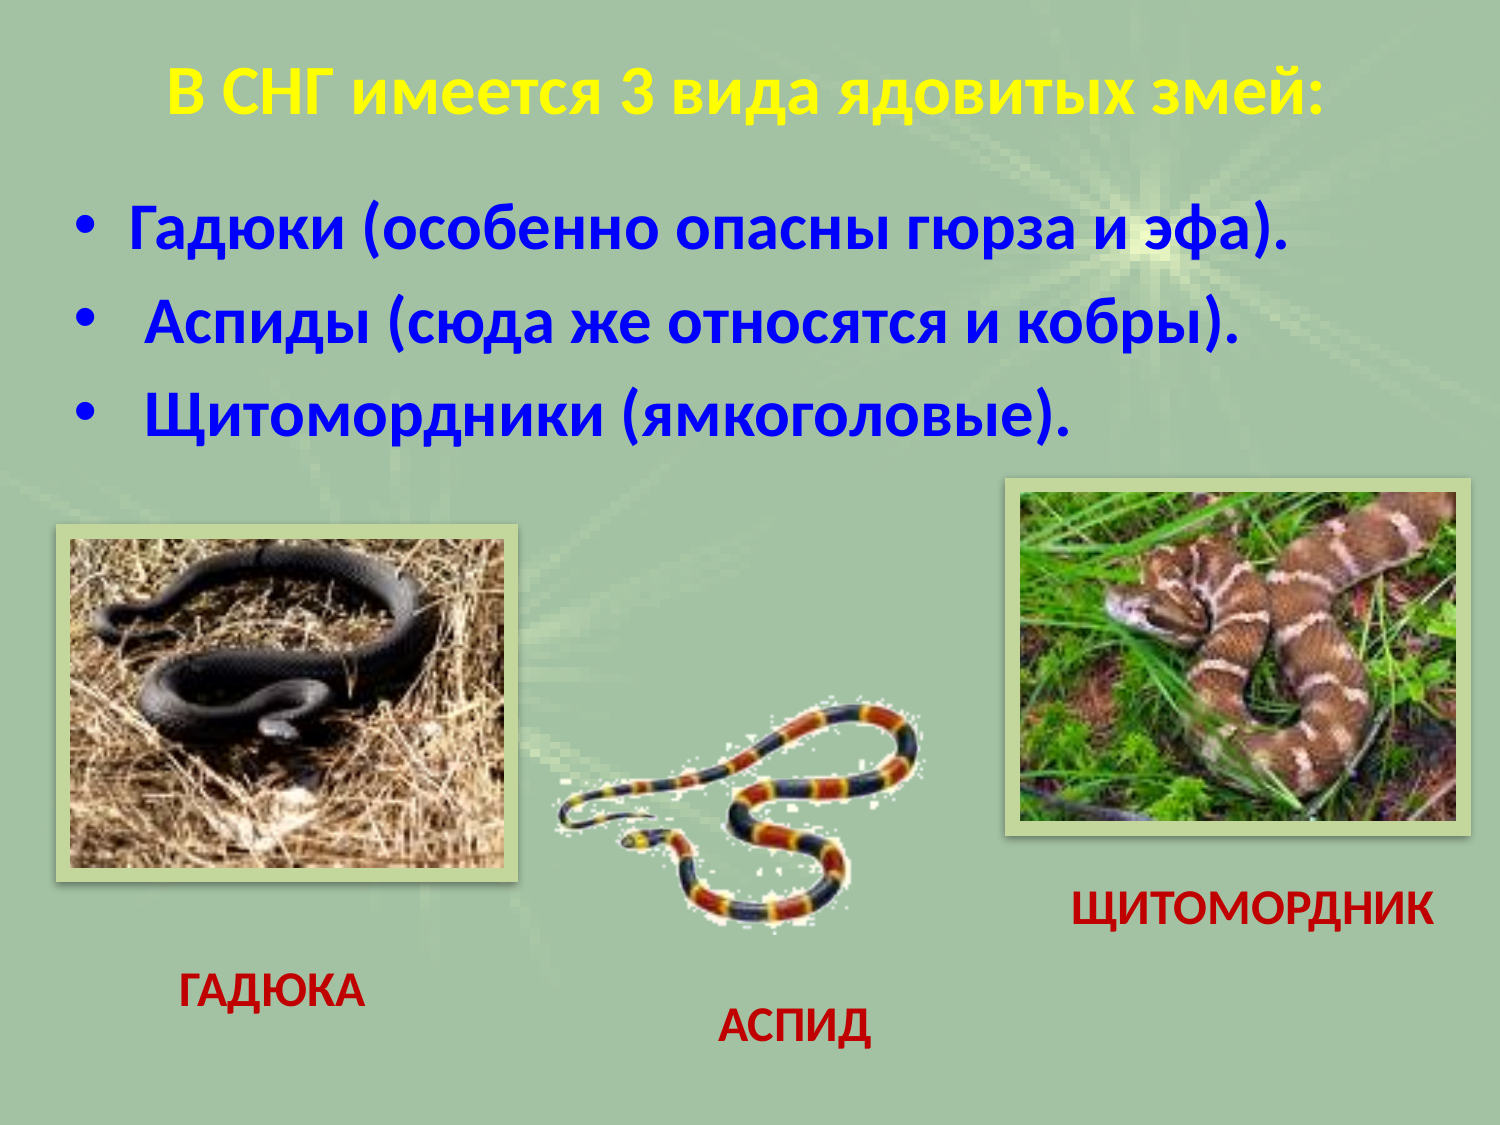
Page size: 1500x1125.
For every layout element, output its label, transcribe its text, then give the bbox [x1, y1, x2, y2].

picture [0, 0, 1500, 1125]
list Гадюки (особенно опасны гюрза и эфа). Аспиды (сюда же относятся и кобры). Щитомордники (ямкоголовые). [58, 175, 1409, 500]
text_box Гадюка [164, 949, 381, 1024]
text_box Аспид [704, 984, 887, 1060]
text_box Щитомордник [1056, 867, 1450, 942]
title В СНГ имеется 3 вида ядовитых змей: [35, 35, 1461, 223]
